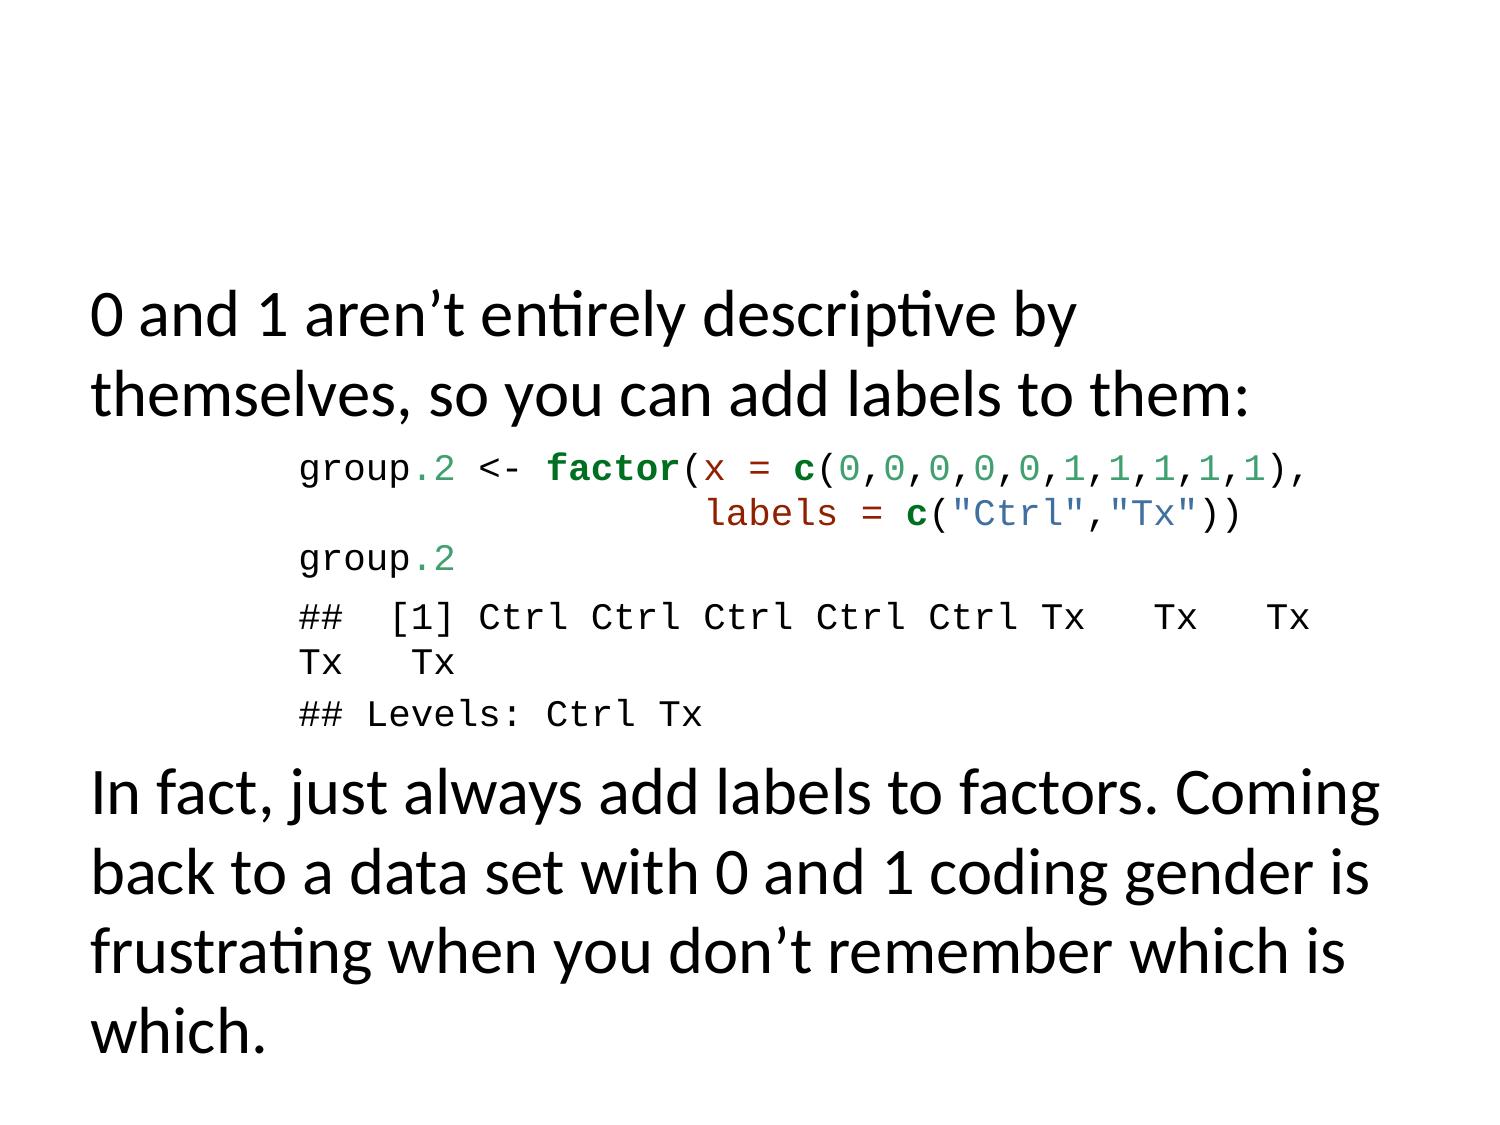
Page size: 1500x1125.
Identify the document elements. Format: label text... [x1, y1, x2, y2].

list 0 and 1 aren’t entirely descriptive by themselves, so you can add labels to them: group.2 <- factor(x = c(0,0,0,0,0,1,1,1,1,1), labels = c("Ctrl","Tx")) group.2 ## [1] Ctrl Ctrl Ctrl Ctrl Ctrl Tx Tx Tx Tx Tx ## Levels: Ctrl Tx In fact, just always add labels to factors. Coming back to a data set with 0 and 1 coding gender is frustrating when you don’t remember which is which. [75, 262, 1425, 1005]
